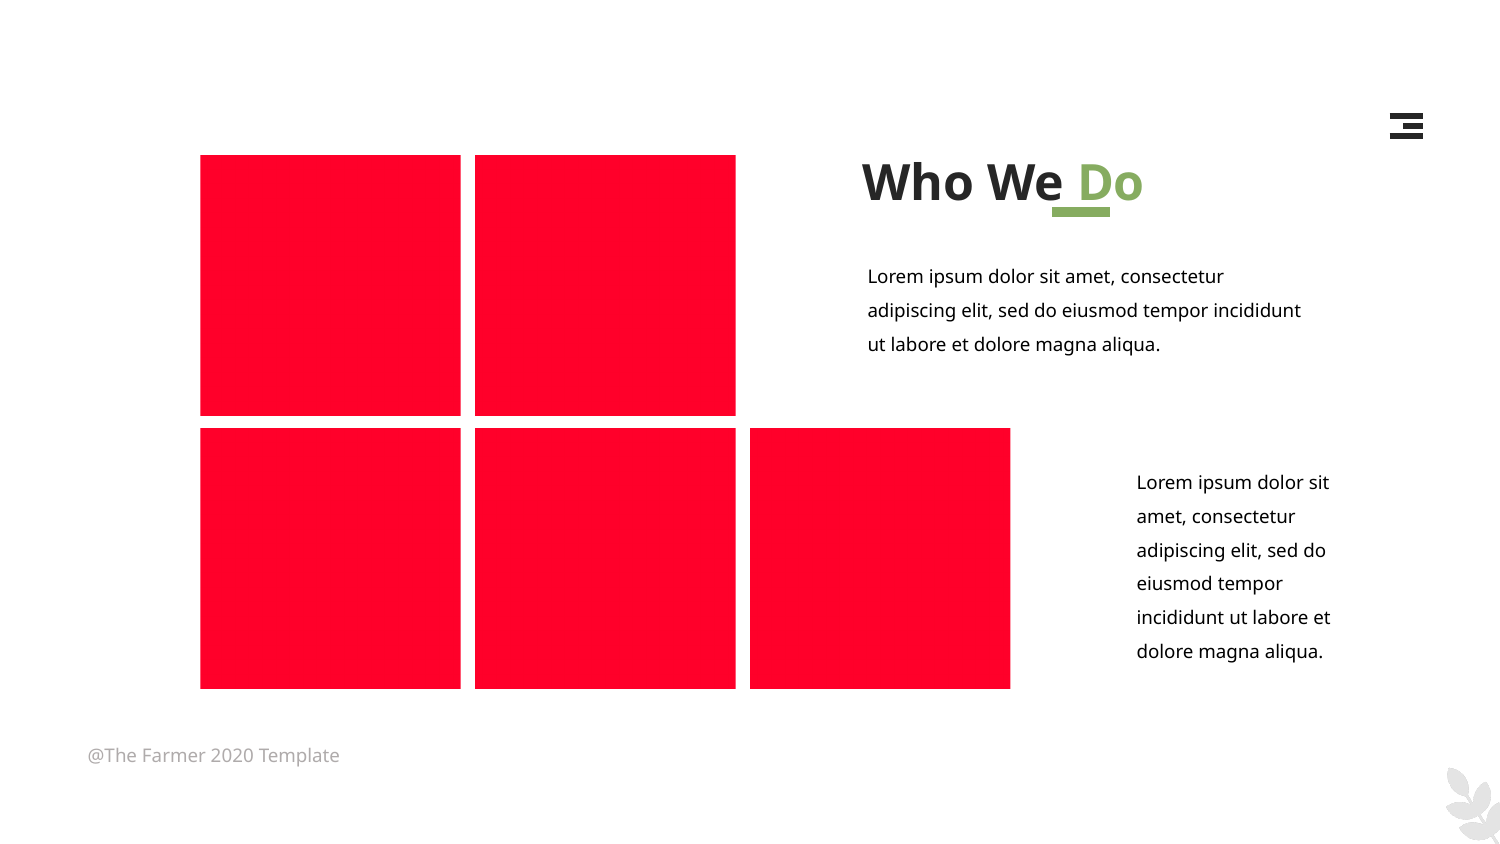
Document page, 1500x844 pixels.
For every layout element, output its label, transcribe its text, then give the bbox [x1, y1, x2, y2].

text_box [862, 152, 1252, 212]
text_box @The Farmer 2020 Template [72, 736, 584, 774]
picture [200, 428, 461, 689]
text_box Lorem ipsum dolor sit amet, consectetur adipiscing elit, sed do eiusmod tempor incididunt ut labore et dolore magna aliqua. [852, 246, 1316, 363]
picture [475, 155, 736, 416]
picture [749, 428, 1011, 689]
picture [1404, 737, 1500, 844]
picture [200, 155, 461, 416]
text_box Lorem ipsum dolor sit amet, consectetur adipiscing elit, sed do eiusmod tempor incididunt ut labore et dolore magna aliqua. [1121, 452, 1383, 670]
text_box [1389, 116, 1423, 136]
picture [475, 428, 736, 689]
